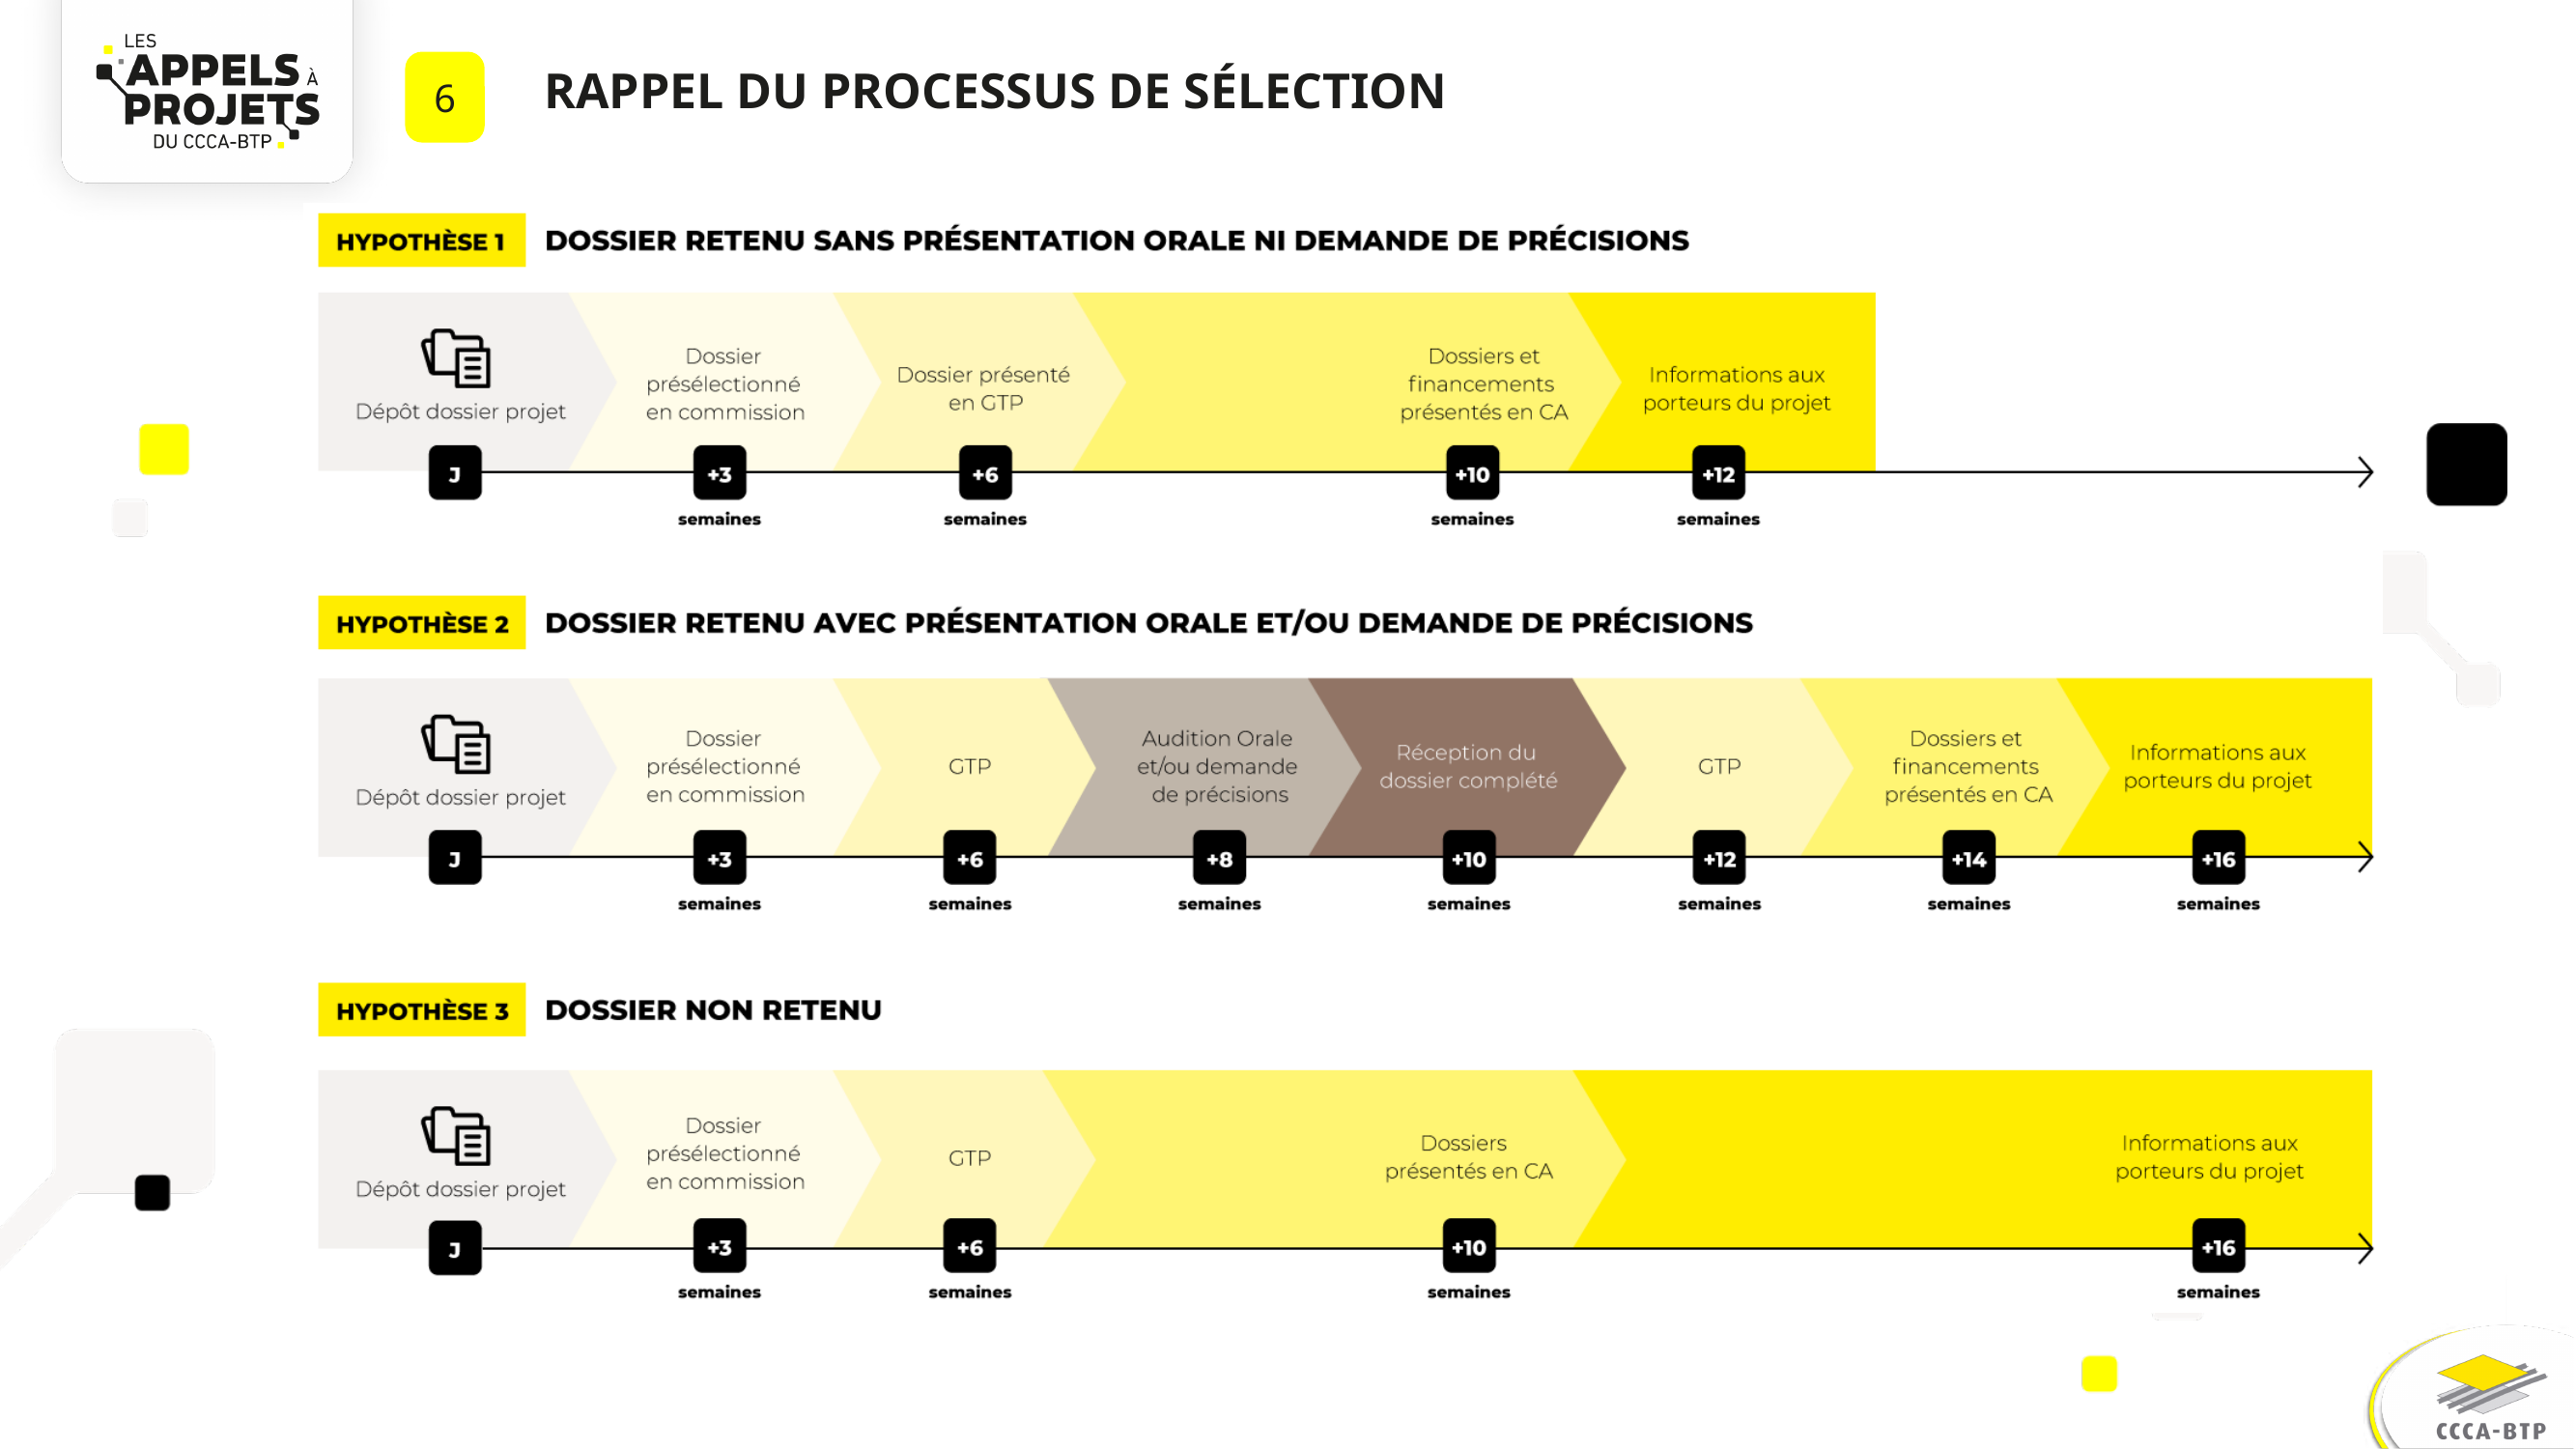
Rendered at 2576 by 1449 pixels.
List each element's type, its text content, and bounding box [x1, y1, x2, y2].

text_box 6 [404, 50, 486, 144]
text_box RAPPEL DU PROCESSUS DE SÉLECTION [517, 43, 2492, 135]
picture [0, 0, 2574, 1449]
